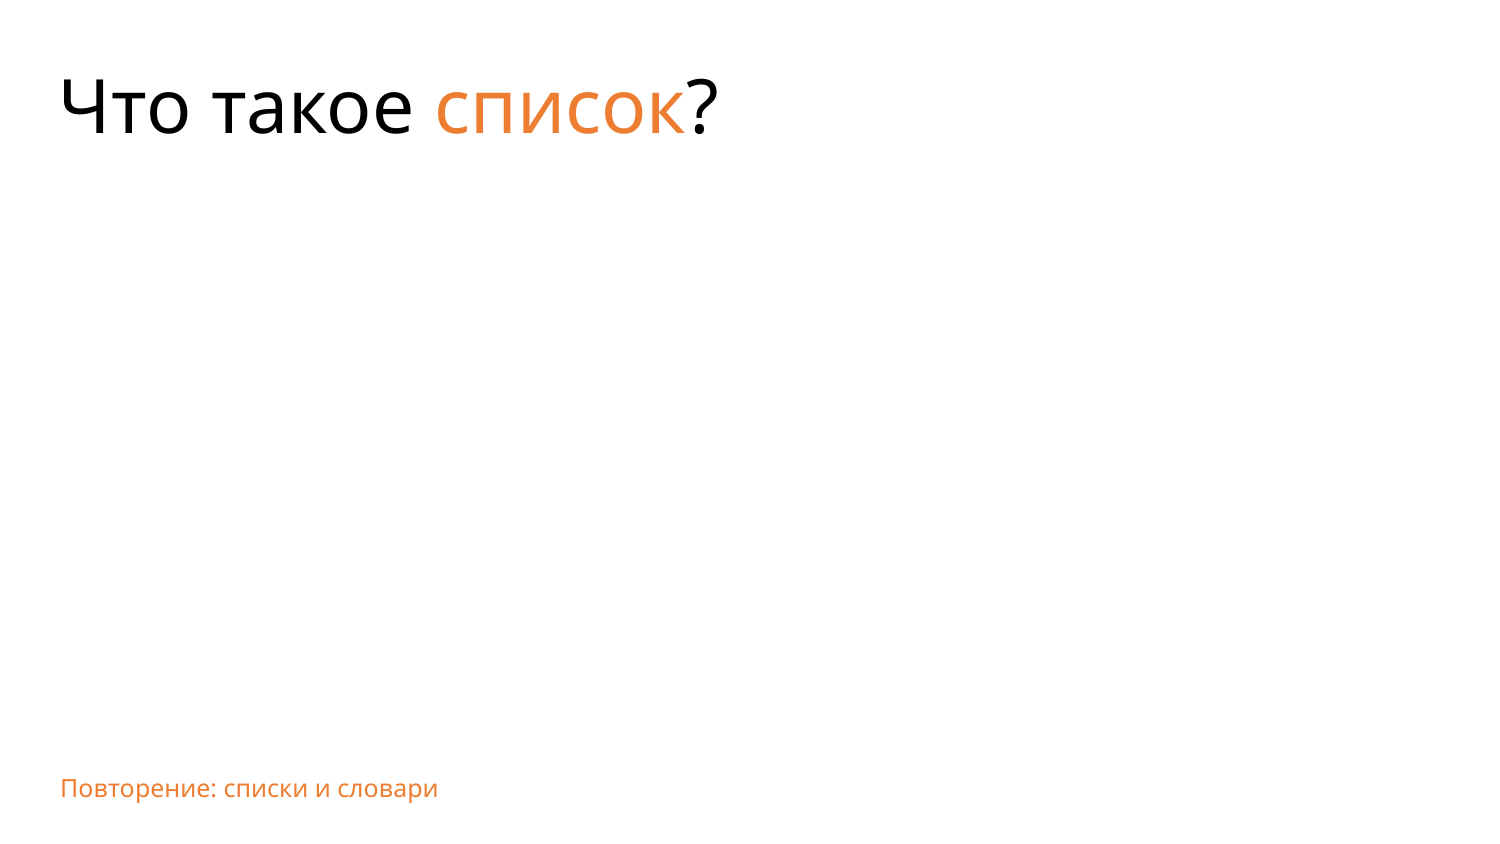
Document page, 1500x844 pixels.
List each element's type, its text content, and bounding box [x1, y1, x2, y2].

text_box Что такое список? [58, 58, 1441, 196]
subtitle Повторение: списки и словари [60, 767, 1233, 813]
